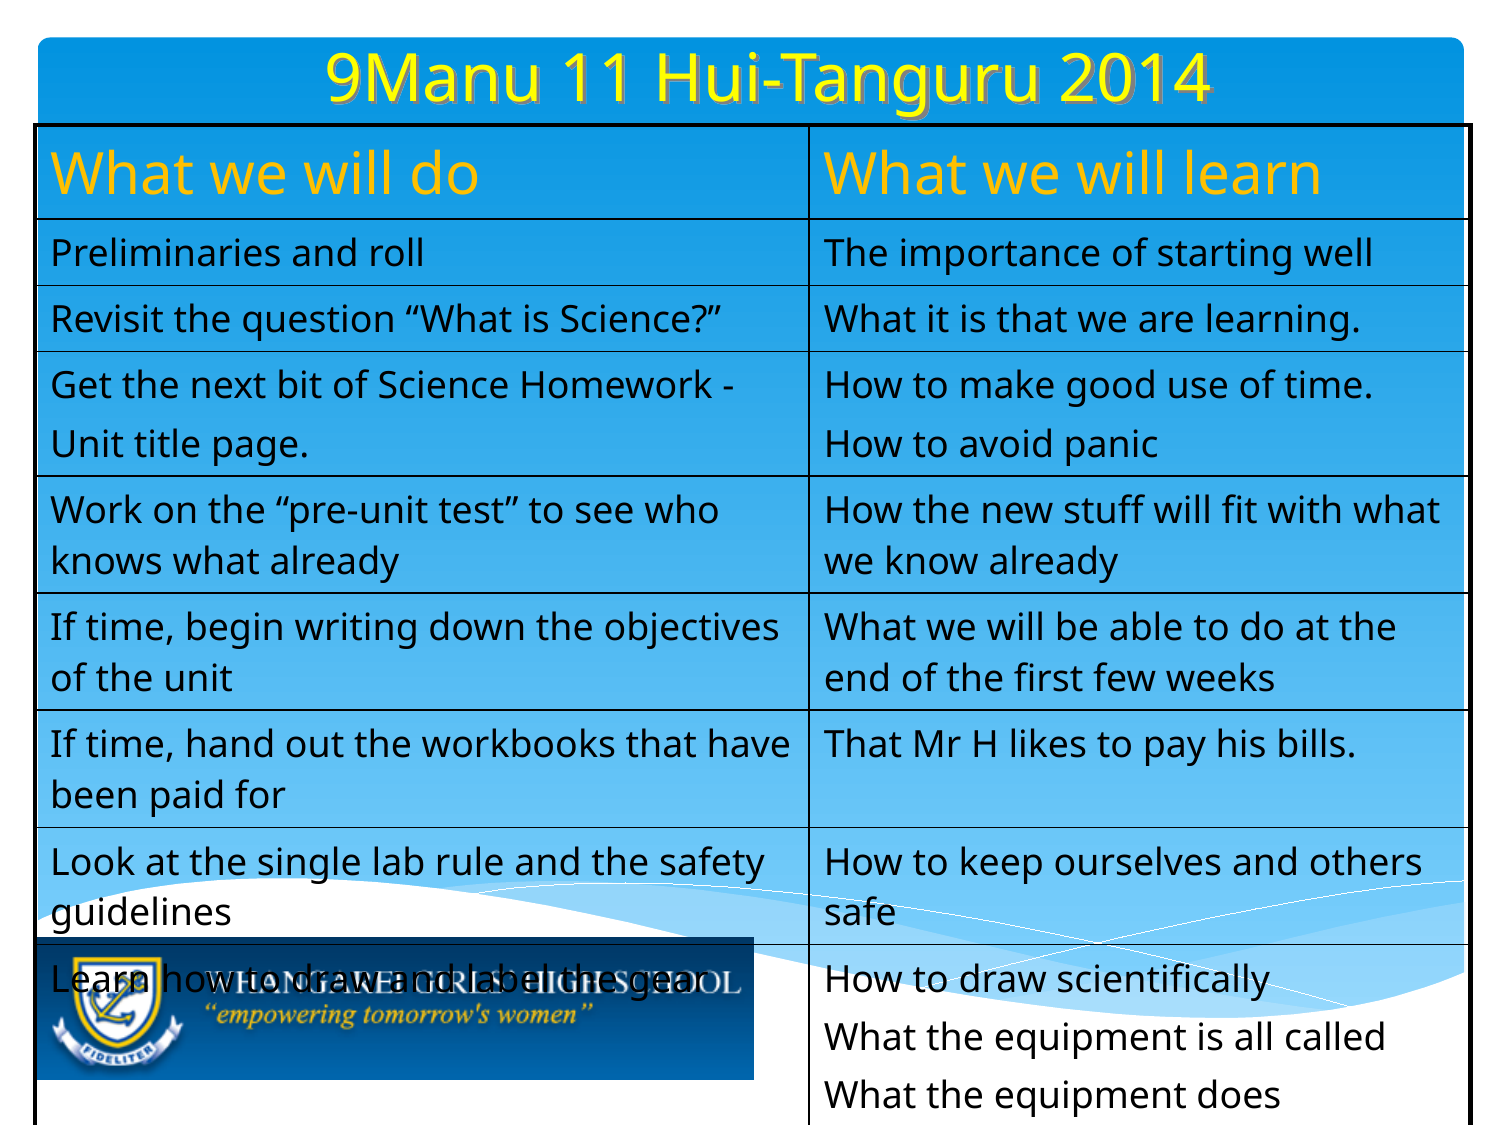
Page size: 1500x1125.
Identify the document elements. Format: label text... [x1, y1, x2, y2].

table_cell How to draw scientifically What the equipment is all called What the equipment does [810, 945, 1468, 1125]
table_cell Work on the “pre-unit test” to see who knows what already [37, 477, 808, 592]
table_cell If time, hand out the workbooks that have been paid for [37, 711, 808, 827]
picture [37, 937, 754, 1080]
table_cell What it is that we are learning. [810, 286, 1468, 351]
table_header What we will learn [810, 127, 1468, 218]
table_cell How to make good use of time. How to avoid panic [810, 352, 1468, 475]
table_cell Get the next bit of Science Homework - Unit title page. [37, 352, 808, 475]
table_cell The importance of starting well [810, 220, 1468, 285]
table_cell Revisit the question “What is Science?” [37, 286, 808, 351]
table_cell If time, begin writing down the objectives of the unit [37, 594, 808, 709]
text_box 9Manu 11 Hui-Tanguru 2014 [162, 24, 1375, 123]
table_cell Learn how to draw and label the gear [37, 945, 808, 1125]
table_cell Preliminaries and roll [37, 220, 808, 285]
table_cell What we will be able to do at the end of the first few weeks [810, 594, 1468, 709]
table_cell Look at the single lab rule and the safety guidelines [37, 828, 808, 944]
table_cell How to keep ourselves and others safe [810, 828, 1468, 944]
table_cell How the new stuff will fit with what we know already [810, 477, 1468, 592]
table_cell That Mr H likes to pay his bills. [810, 711, 1468, 827]
table_header What we will do [37, 127, 808, 218]
